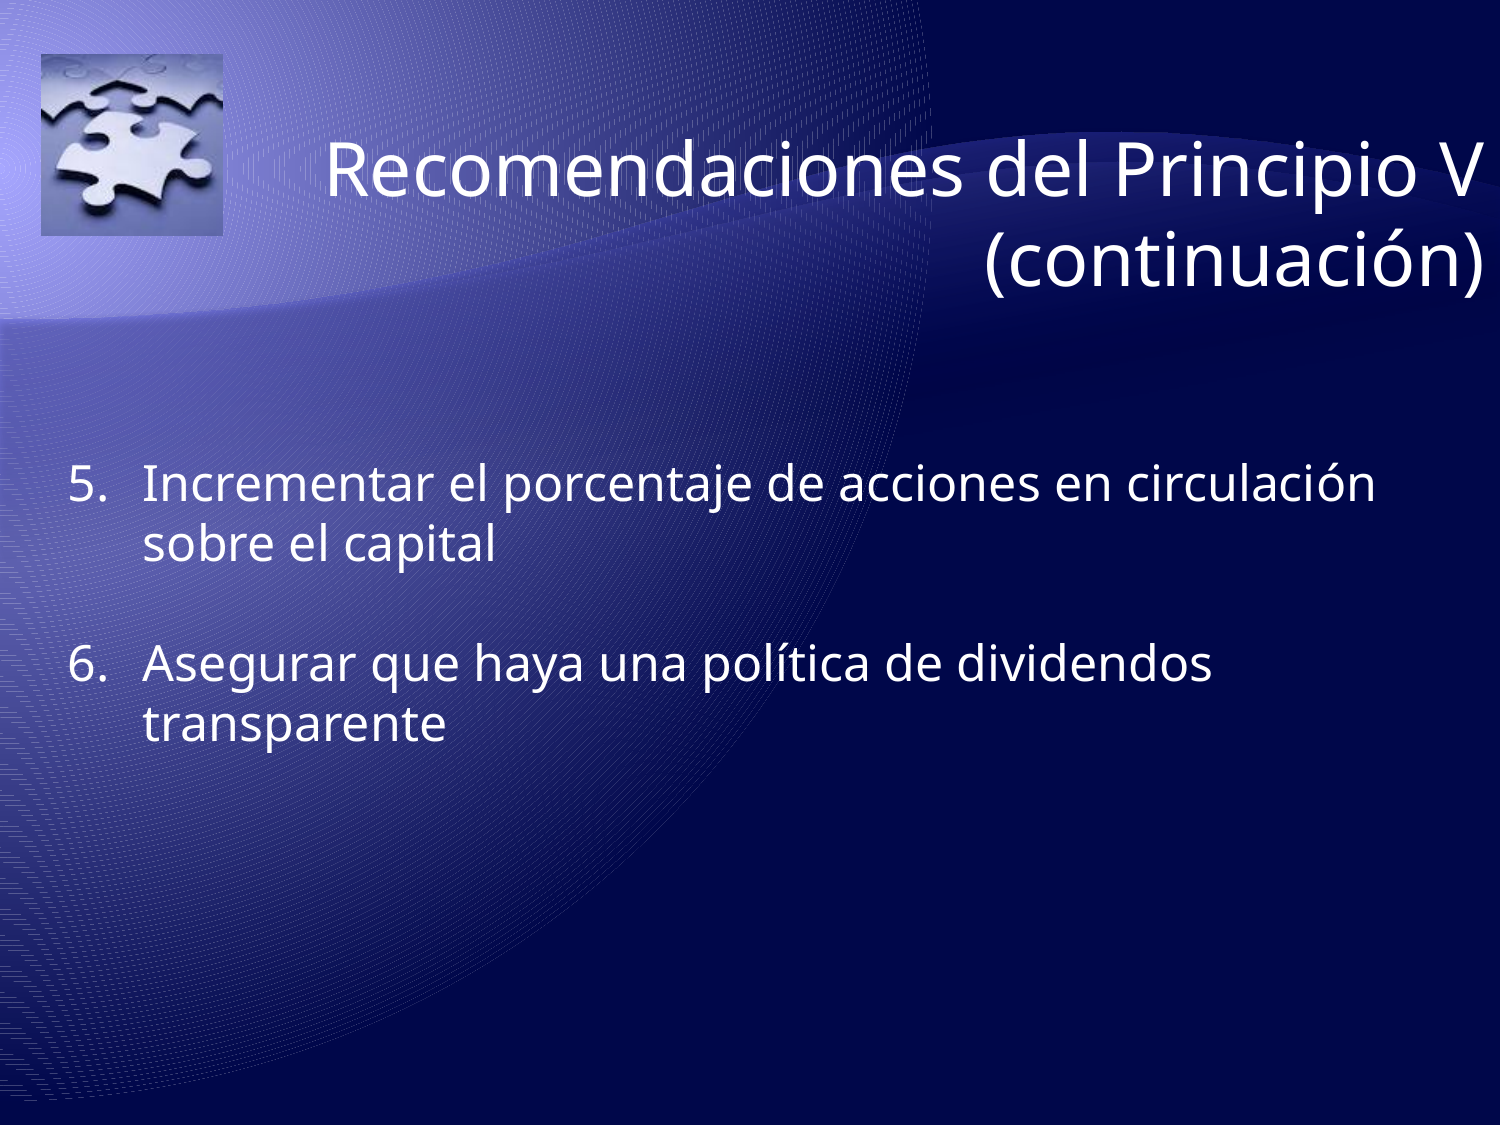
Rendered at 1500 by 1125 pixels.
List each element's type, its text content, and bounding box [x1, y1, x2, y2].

text_box Recomendaciones del Principio V (continuación) [206, 113, 1500, 309]
text_box Incrementar el porcentaje de acciones en circulación sobre el capital Asegurar que haya una política de dividendos transparente [53, 444, 1459, 940]
picture [41, 54, 223, 237]
